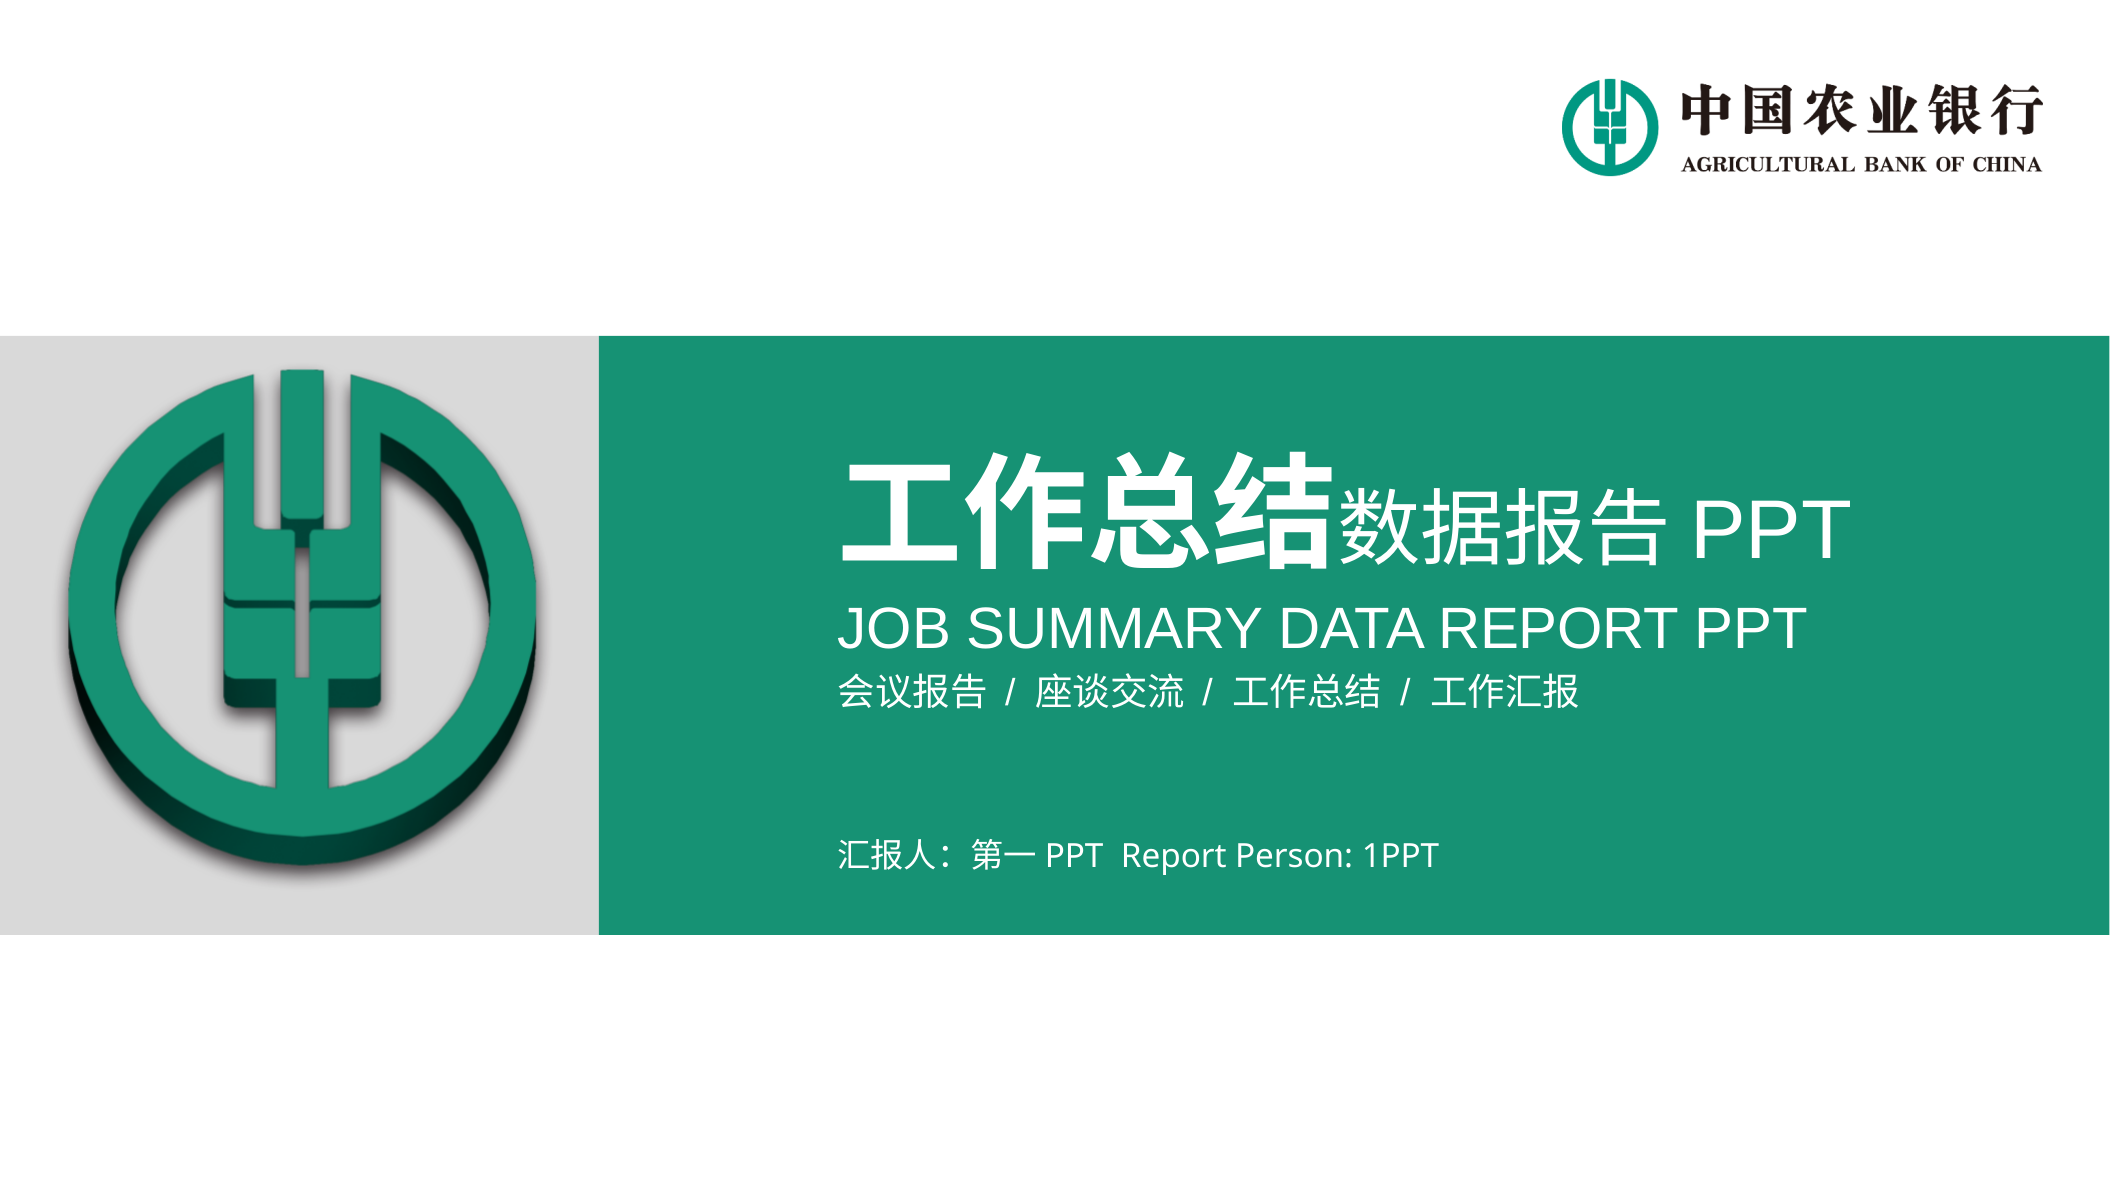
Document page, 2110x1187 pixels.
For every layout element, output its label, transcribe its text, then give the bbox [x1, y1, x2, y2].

picture [1531, 53, 2072, 202]
text_box [598, 335, 2110, 936]
picture [42, 358, 562, 913]
text_box 汇报人：第一PPT Report Person: 1PPT [837, 834, 1639, 875]
text_box 工作总结数据报告PPT [837, 433, 1858, 584]
text_box JOB SUMMARY DATA REPORT PPT 会议报告 / 座谈交流 / 工作总结 / 工作汇报 [837, 590, 1976, 713]
text_box [0, 335, 598, 936]
